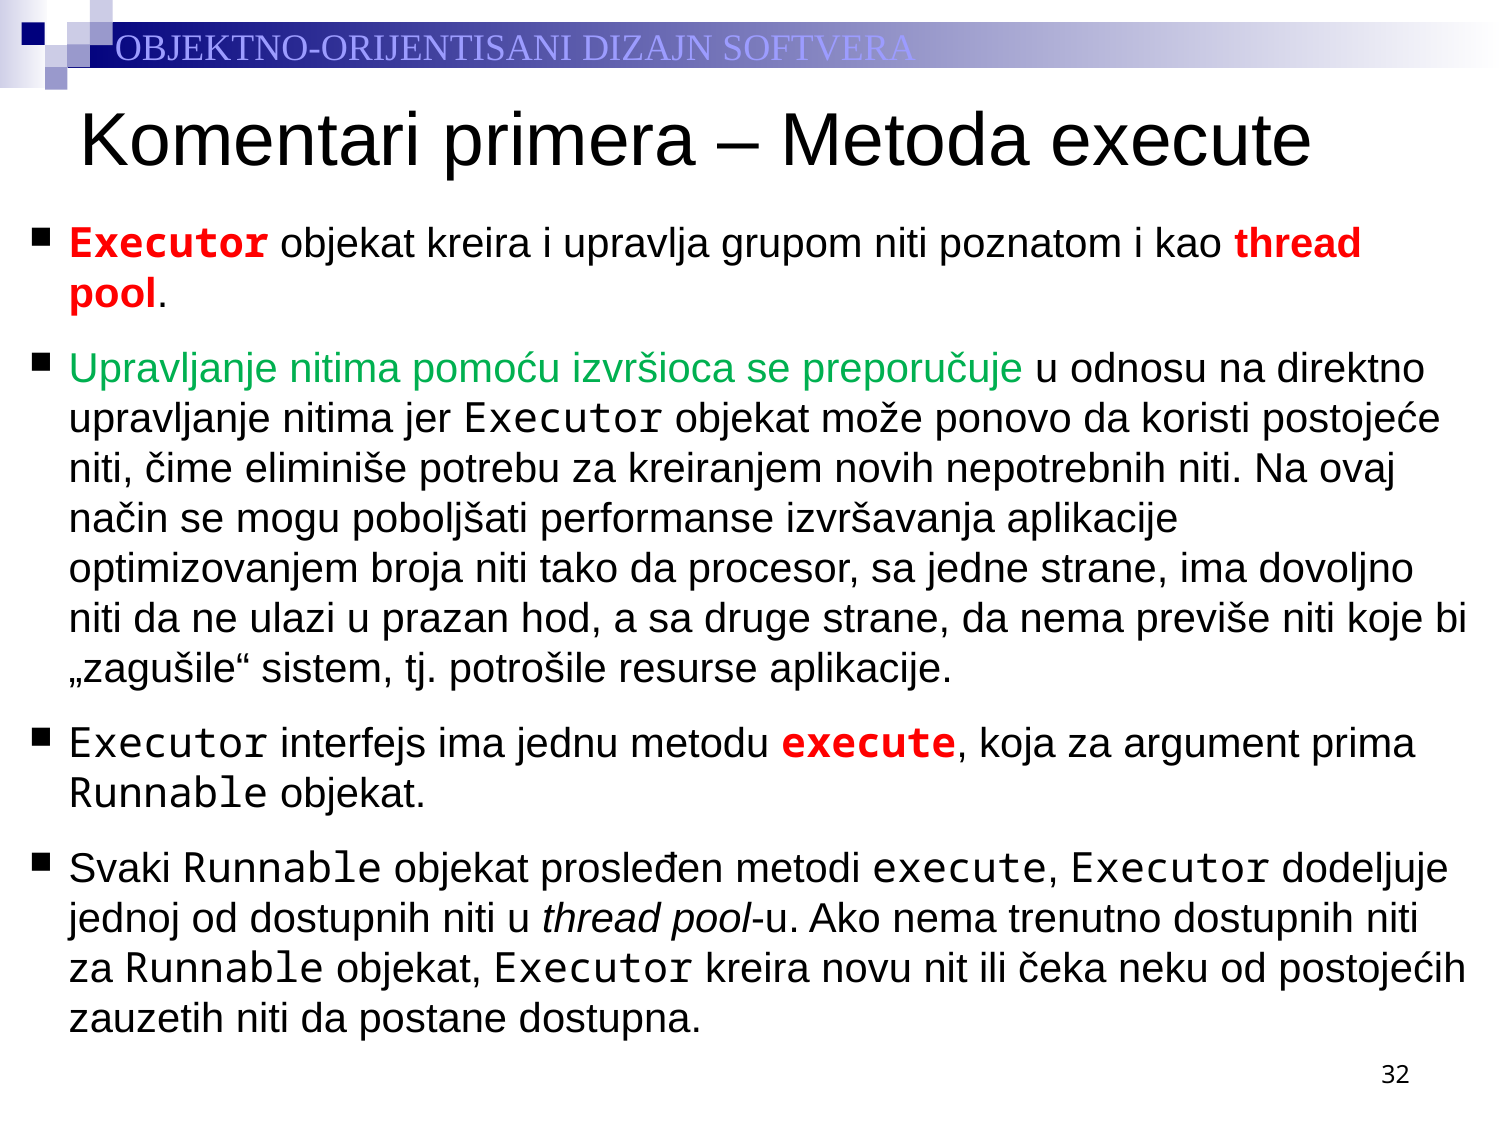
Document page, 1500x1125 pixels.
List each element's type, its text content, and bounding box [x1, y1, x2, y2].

title Komentari primera – Metoda execute [64, 86, 1388, 185]
slide_number 32 [1074, 1024, 1426, 1101]
text_box Executor objekat kreira i upravlja grupom niti poznatom i kao thread pool. Upravljanje nitima pomoću izvršioca se preporučuje u odnosu na direktno upravljanje nitima jer Executor objekat može ponovo da koristi postojeće niti, čime eliminiše potrebu za kreiranjem novih nepotrebnih niti. Na ovaj način se mogu poboljšati performanse izvršavanja aplikacije optimizovanjem broja niti tako da procesor, sa jedne strane, ima dovoljno niti da ne ulazi u prazan hod, a sa druge strane, da nema previše niti koje bi „zagušile“ sistem, tj. potrošile resurse aplikacije. Executor interfejs ima jednu metodu execute, koja za argument prima Runnable objekat. Svaki Runnable objekat prosleđen metodi execute, Executor dodeljuje jednoj od dostupnih niti u thread pool-u. Ako nema trenutno dostupnih niti za Runnable objekat, Executor kreira novu nit ili čeka neku od postojećih zauzetih niti da postane dostupna. [17, 208, 1483, 988]
